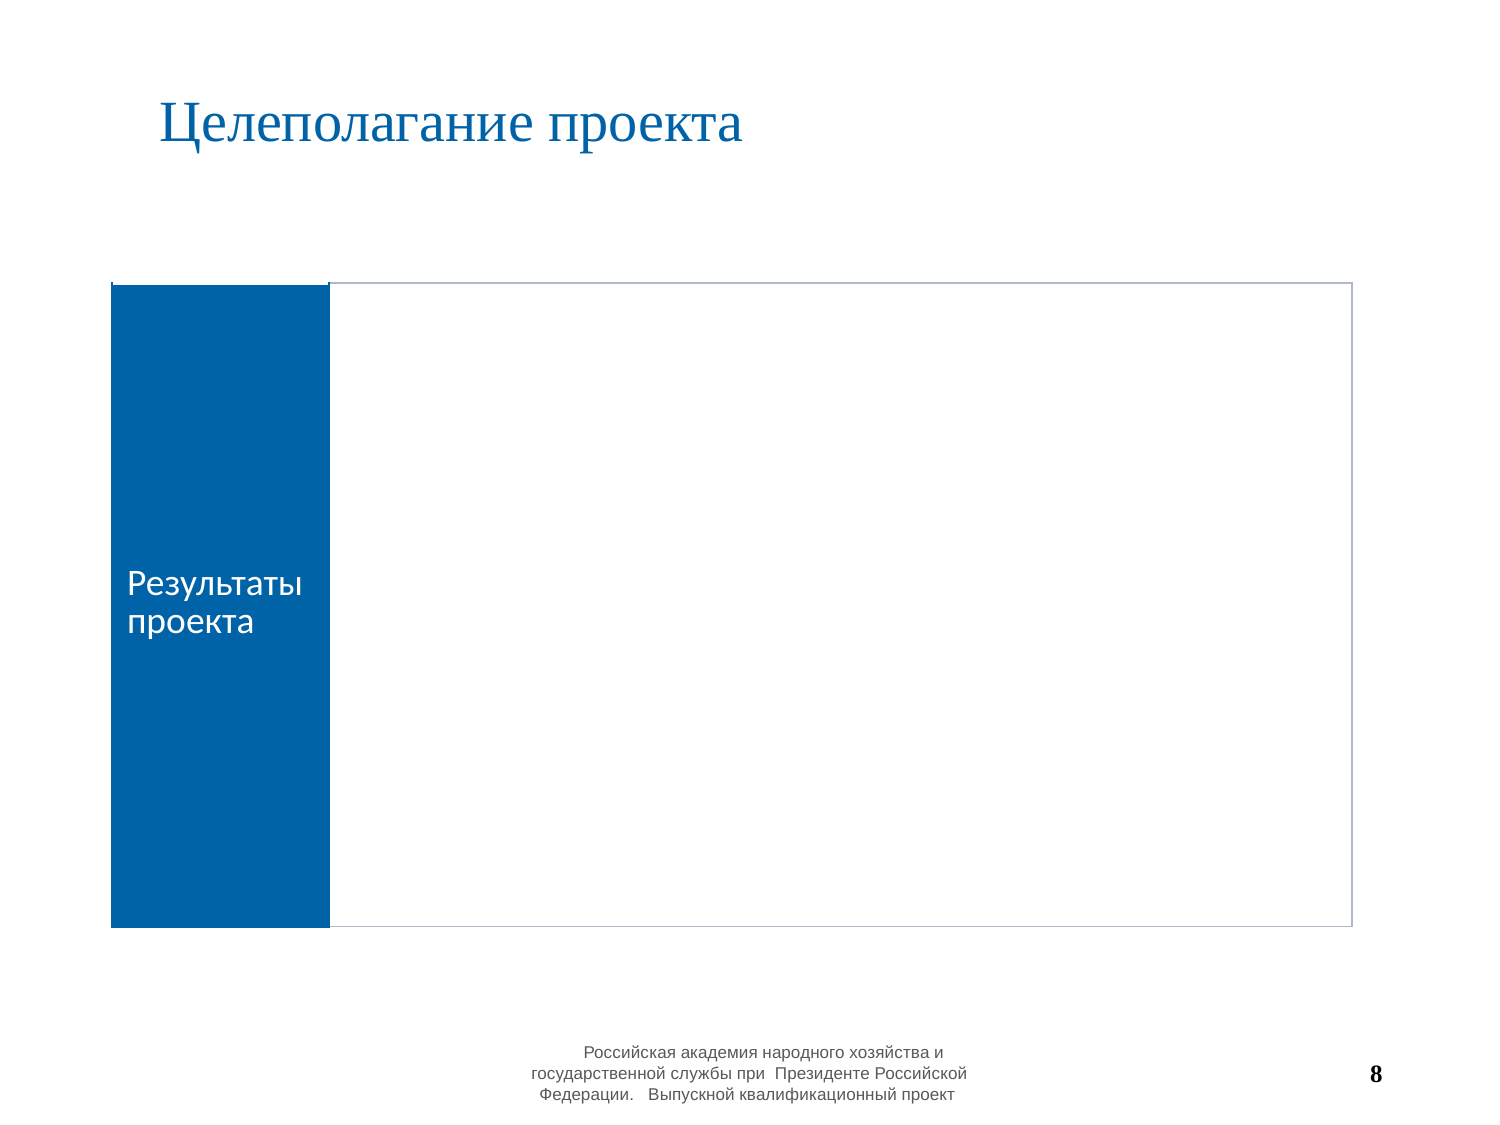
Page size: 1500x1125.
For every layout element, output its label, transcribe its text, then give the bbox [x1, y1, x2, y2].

slide_number 8 [1060, 1042, 1398, 1103]
table_header Результаты проекта [113, 285, 328, 925]
table_header [330, 284, 1351, 926]
text_box Целеполагание проекта [144, 46, 1199, 198]
footer Российская академия народного хозяйства и государственной службы при Президенте Российской Федерации. Выпускной квалификационный проект [496, 1042, 1004, 1103]
